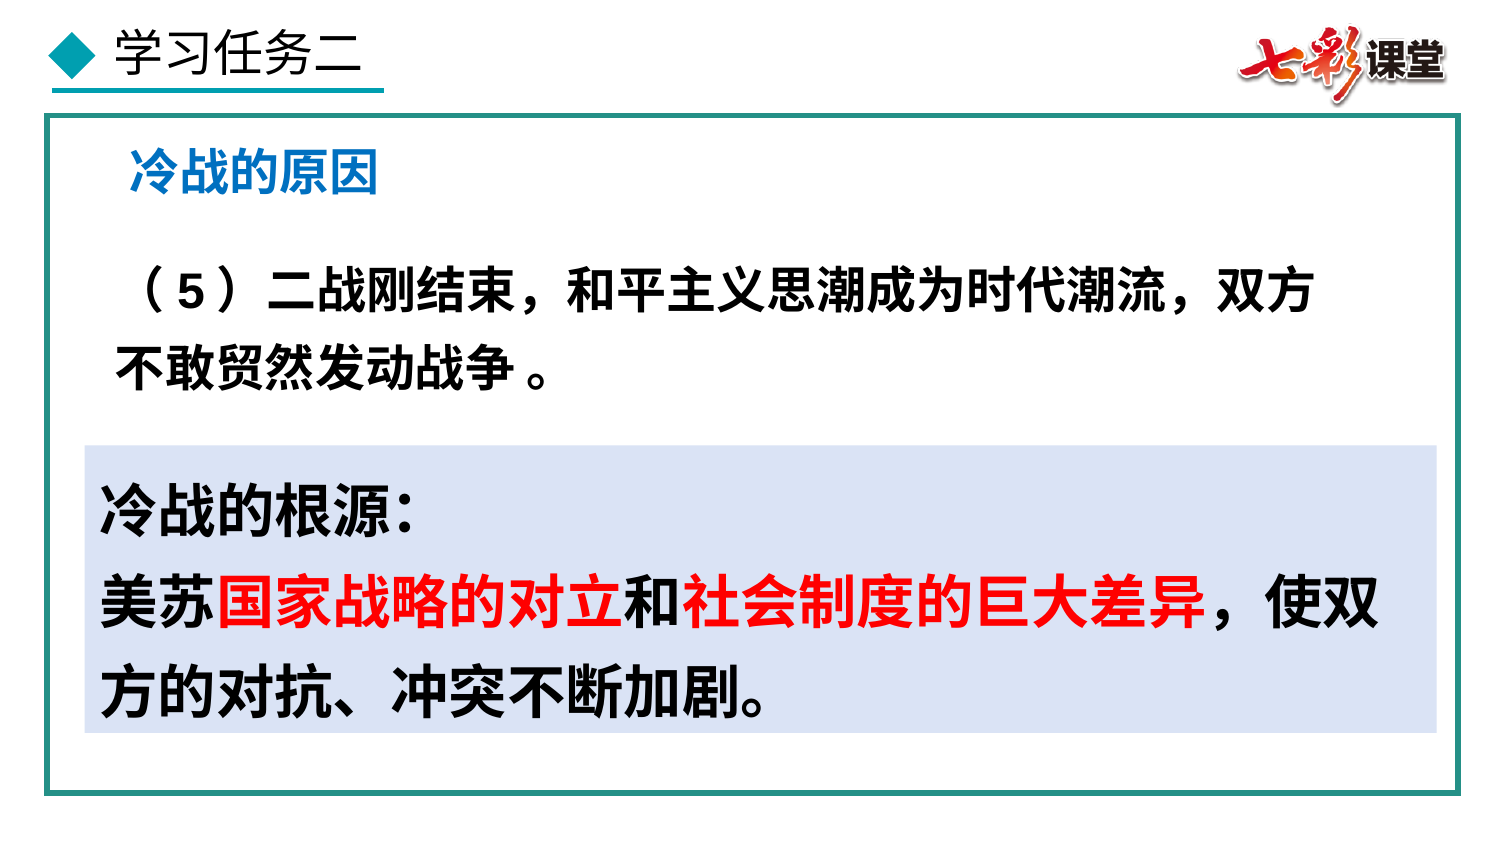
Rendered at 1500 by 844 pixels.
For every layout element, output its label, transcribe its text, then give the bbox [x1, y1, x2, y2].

text_box 冷战的根源： 美苏国家战略的对立和社会制度的巨大差异，使双方的对抗、冲突不断加剧。 [84, 445, 1437, 733]
picture [1234, 20, 1451, 108]
text_box （5）二战刚结束，和平主义思潮成为时代潮流，双方不敢贸然发动战争 。 [100, 232, 1353, 404]
text_box 冷战的原因 [114, 133, 434, 209]
